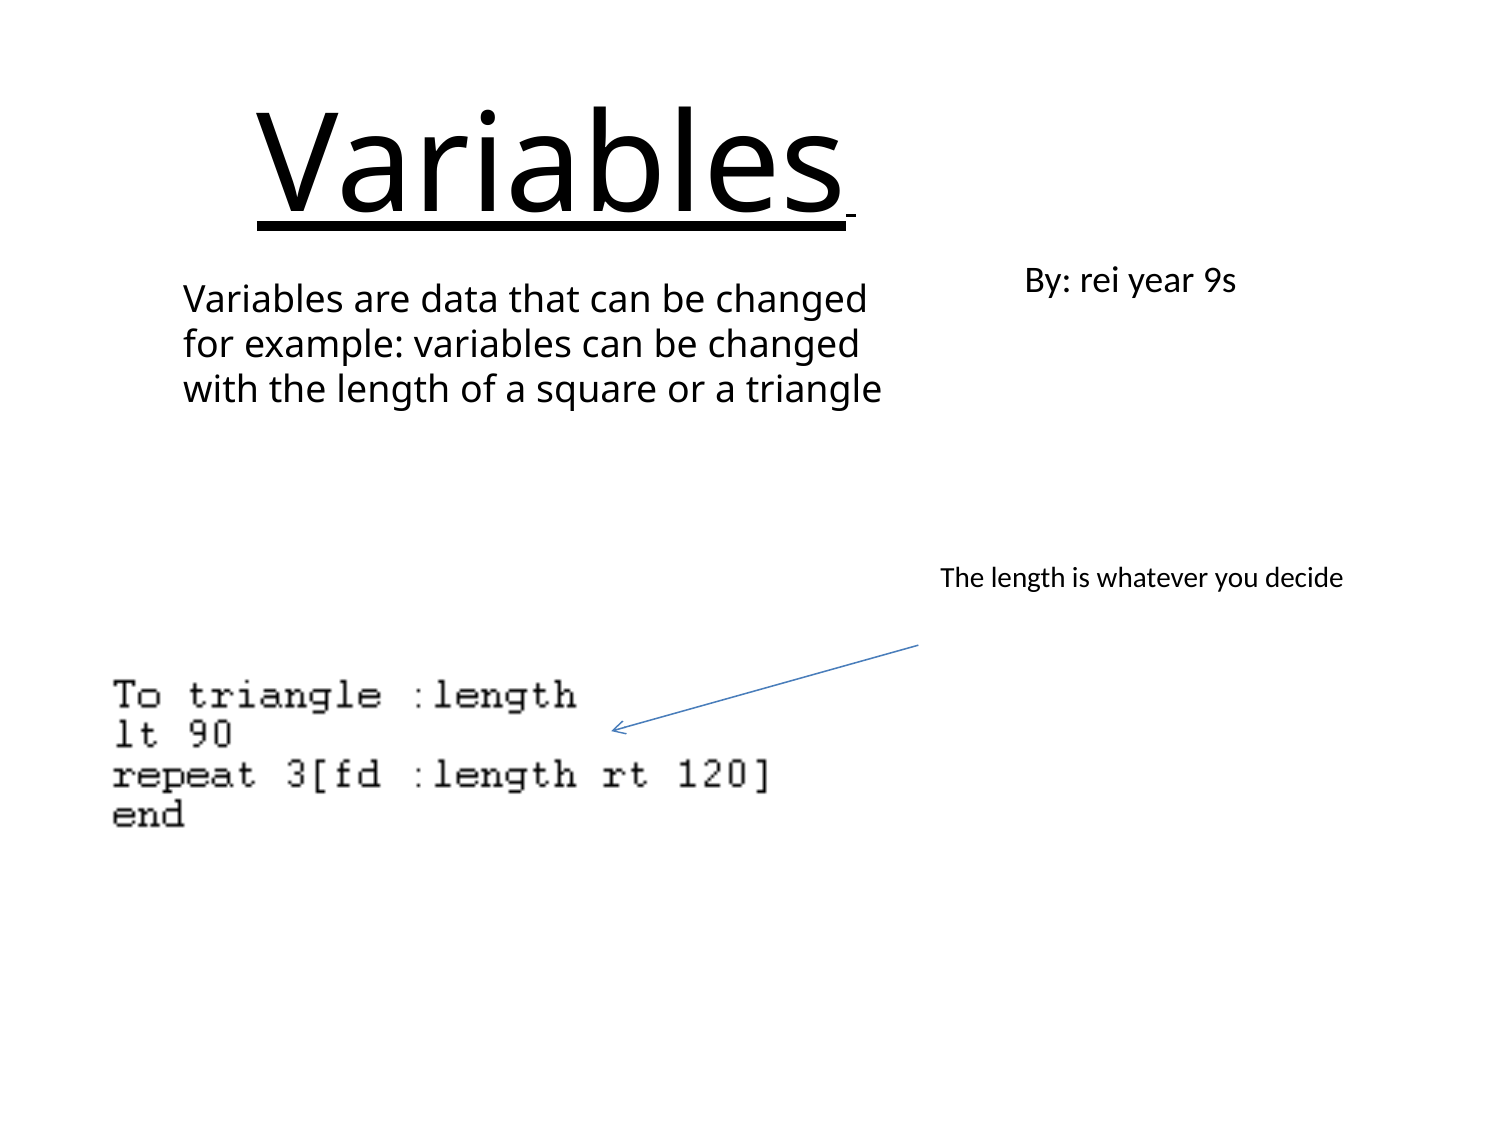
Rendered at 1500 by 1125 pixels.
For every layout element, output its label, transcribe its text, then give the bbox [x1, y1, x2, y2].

text_box By: rei year 9s [1009, 248, 1294, 308]
text_box The length is whatever you decide [876, 550, 1408, 601]
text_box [611, 644, 919, 732]
text_box Variables [242, 66, 1247, 247]
picture [109, 644, 873, 900]
text_box Variables are data that can be changed for example: variables can be changed with the length of a square or a triangle [168, 267, 919, 417]
